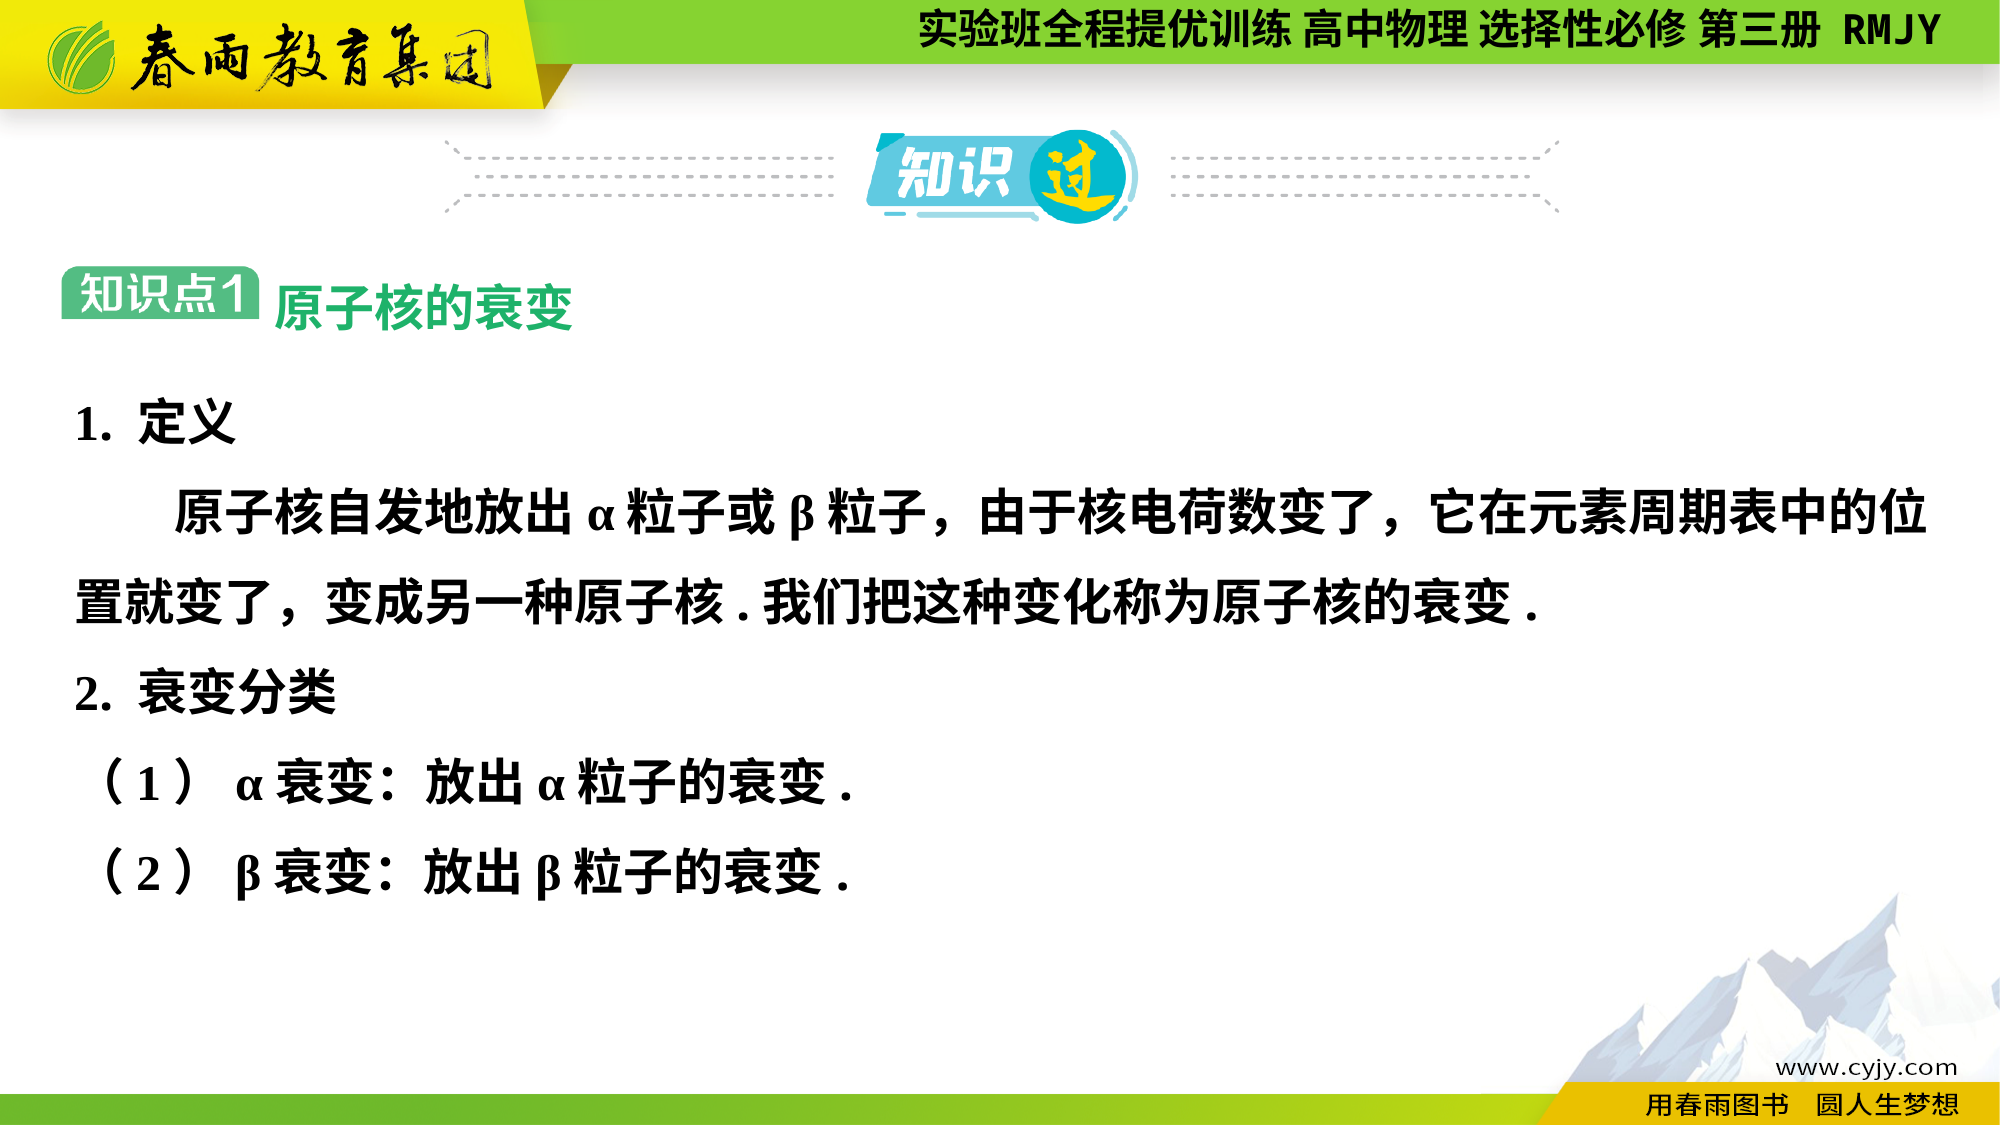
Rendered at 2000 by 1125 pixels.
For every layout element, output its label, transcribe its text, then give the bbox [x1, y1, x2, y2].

picture [0, 0, 2000, 1125]
text_box 原子核的衰变 [259, 238, 1944, 344]
list 1. 定义 原子核自发地放出α粒子或β粒子，由于核电荷数变了，它在元素周期表中的位置就变了，变成另一种原子核.我们把这种变化称为原子核的衰变. 2. 衰变分类 （1）α衰变：放出α粒子的衰变. （2）β衰变：放出β粒子的衰变. [59, 352, 1944, 902]
